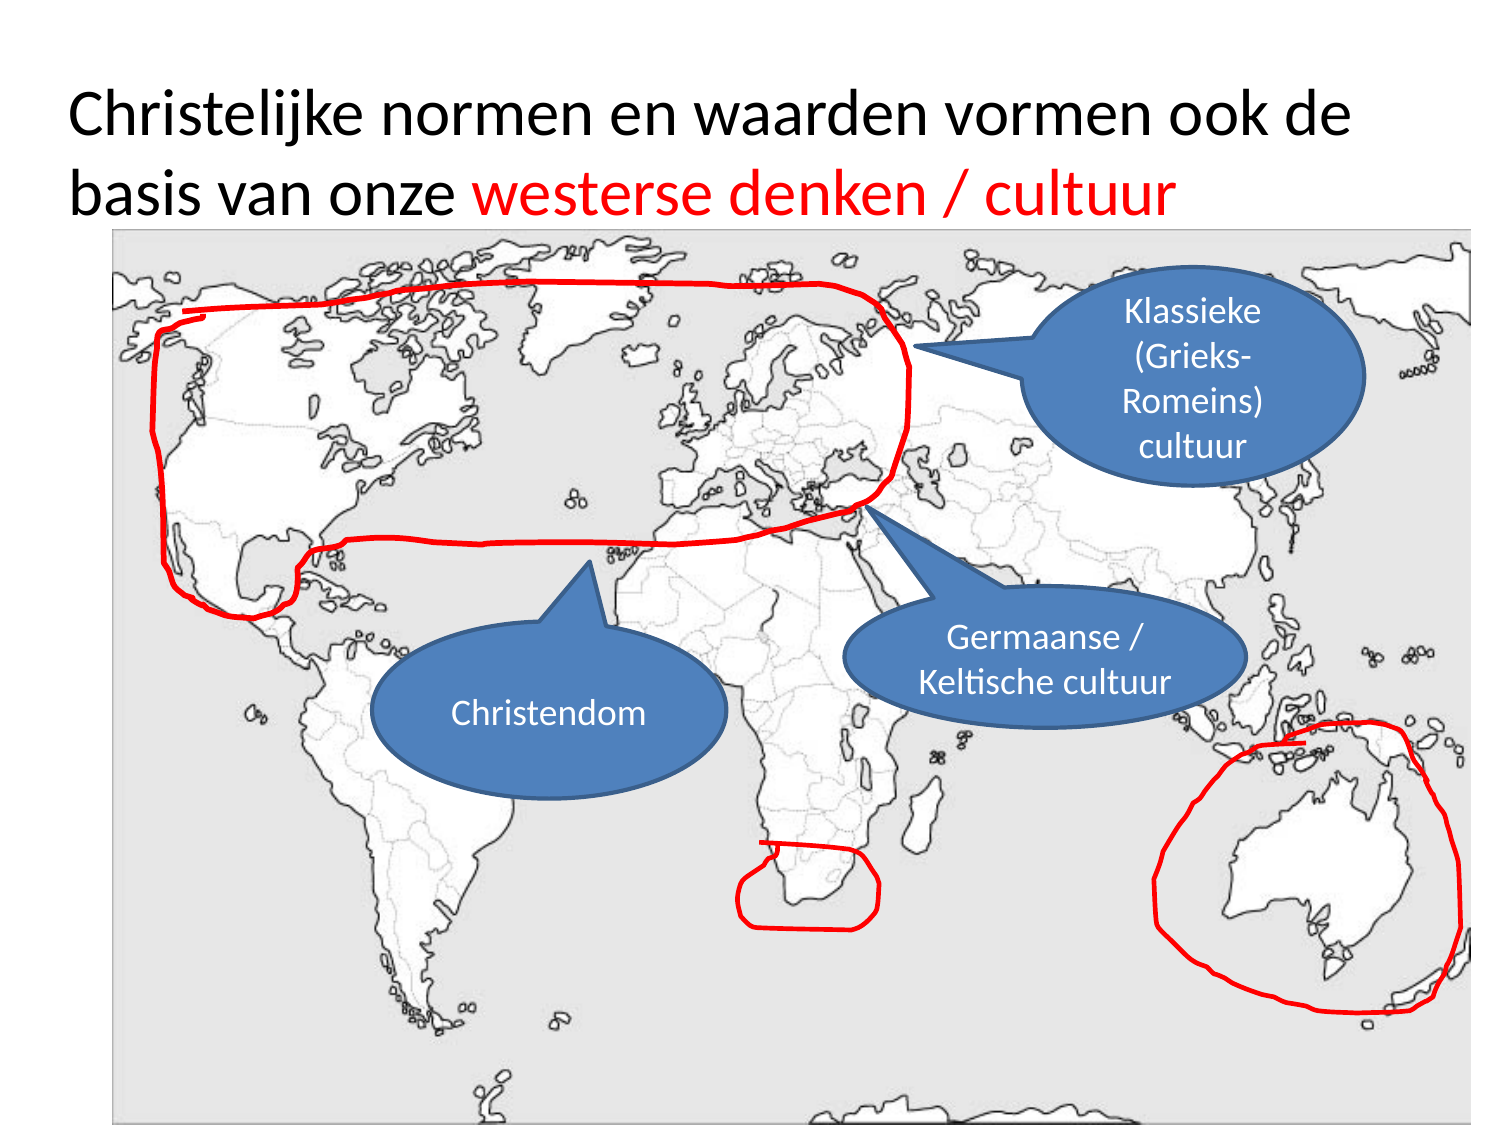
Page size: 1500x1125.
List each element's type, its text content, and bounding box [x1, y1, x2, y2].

title Christelijke normen en waarden vormen ook de basis van onze westerse denken / cultuur [53, 54, 1404, 243]
picture [111, 228, 1471, 1125]
